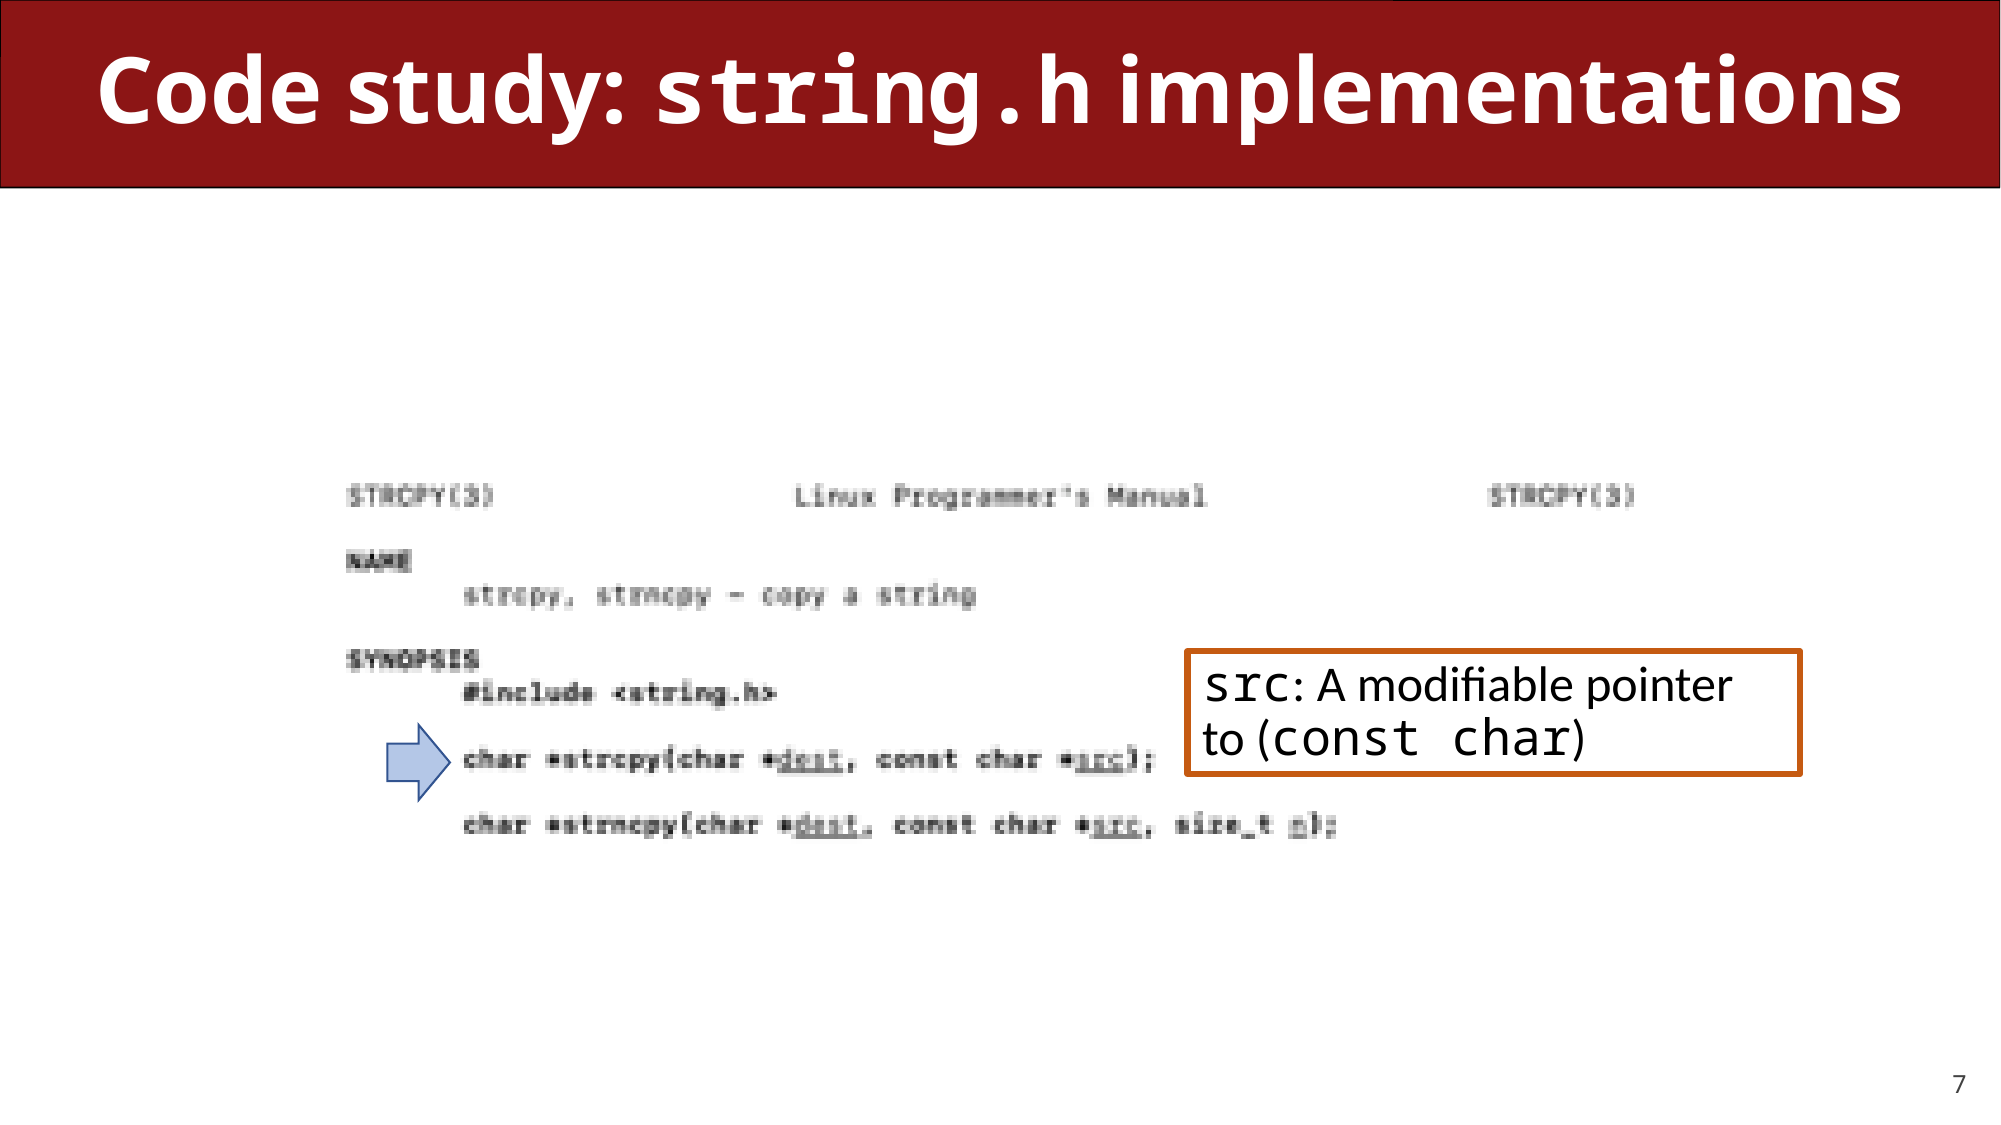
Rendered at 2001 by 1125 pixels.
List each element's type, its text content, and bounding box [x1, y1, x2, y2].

title Code study: string.h implementations [75, 0, 1925, 188]
picture [337, 474, 1663, 849]
text_box src: A modifiable pointer to (const char) [1663, 651, 1800, 774]
